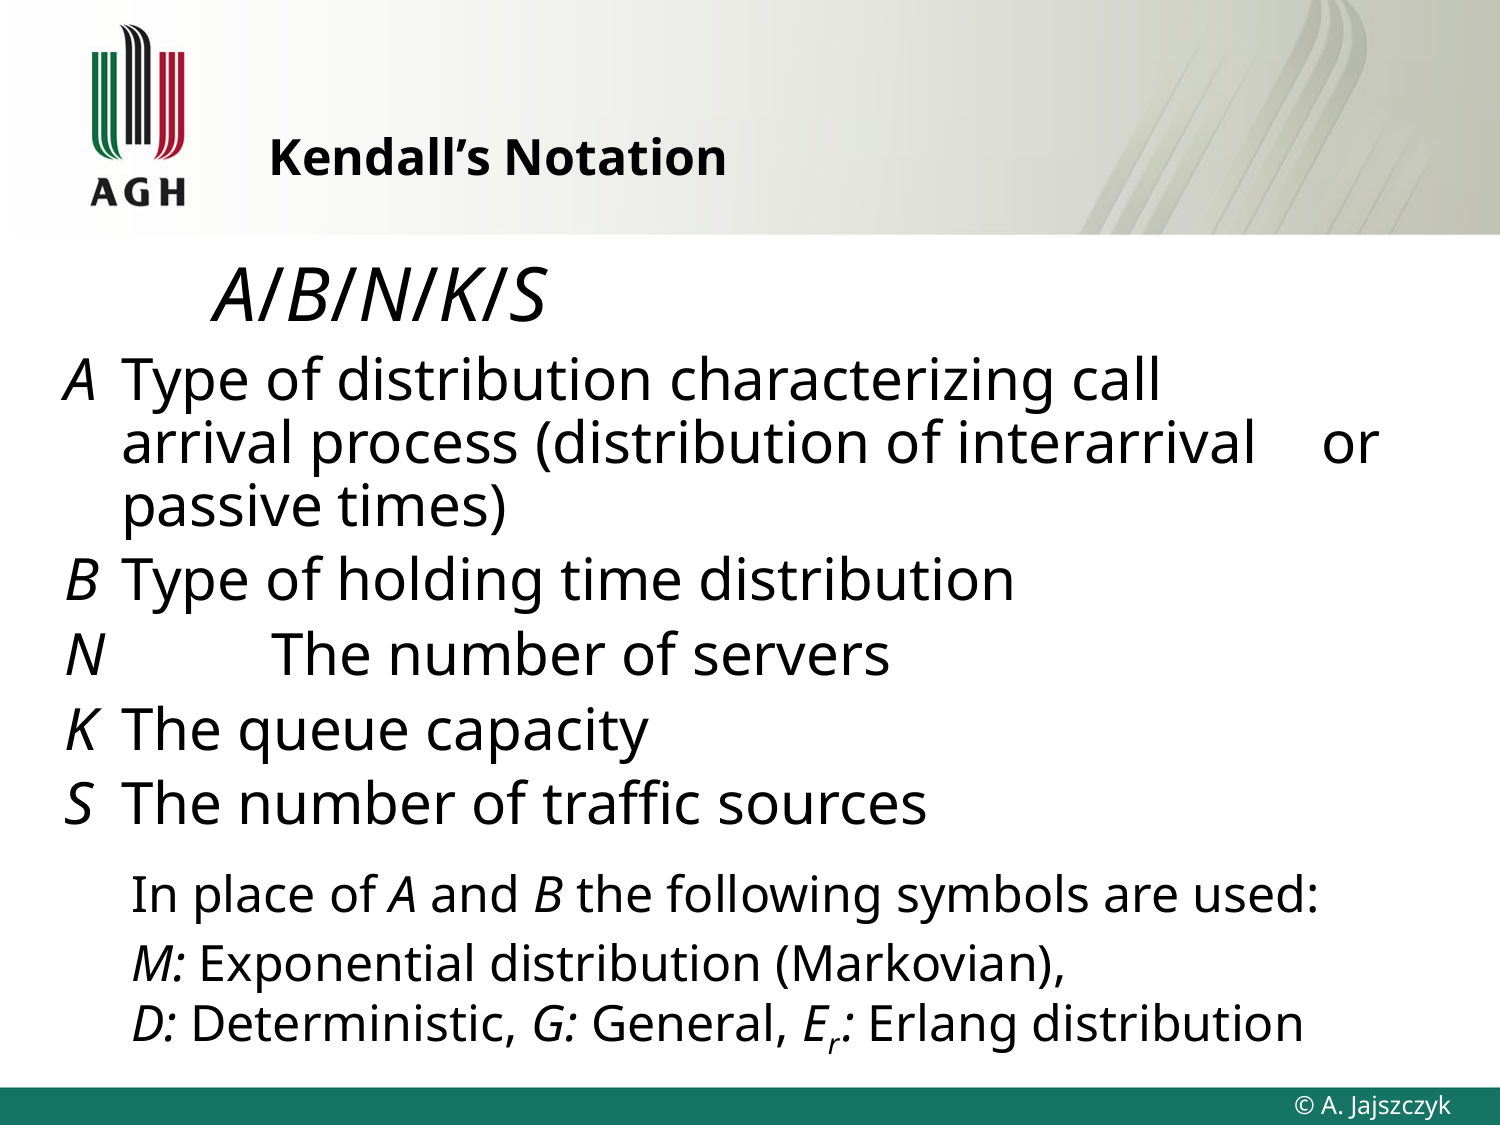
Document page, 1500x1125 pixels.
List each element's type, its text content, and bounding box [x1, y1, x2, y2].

title Kendall’s Notation [253, 78, 1425, 233]
list A/B/N/K/S A Type of distribution characterizing call arrival process (distribution of interarrival or passive times) B Type of holding time distribution N The number of servers K The queue capacity S The number of traffic sources [50, 249, 1488, 800]
text_box In place of A and B the following symbols are used: M: Exponential distribution (Markovian), D: Deterministic, G: General, Er : Erlang distribution [116, 862, 1336, 1062]
picture [0, 0, 1500, 1125]
